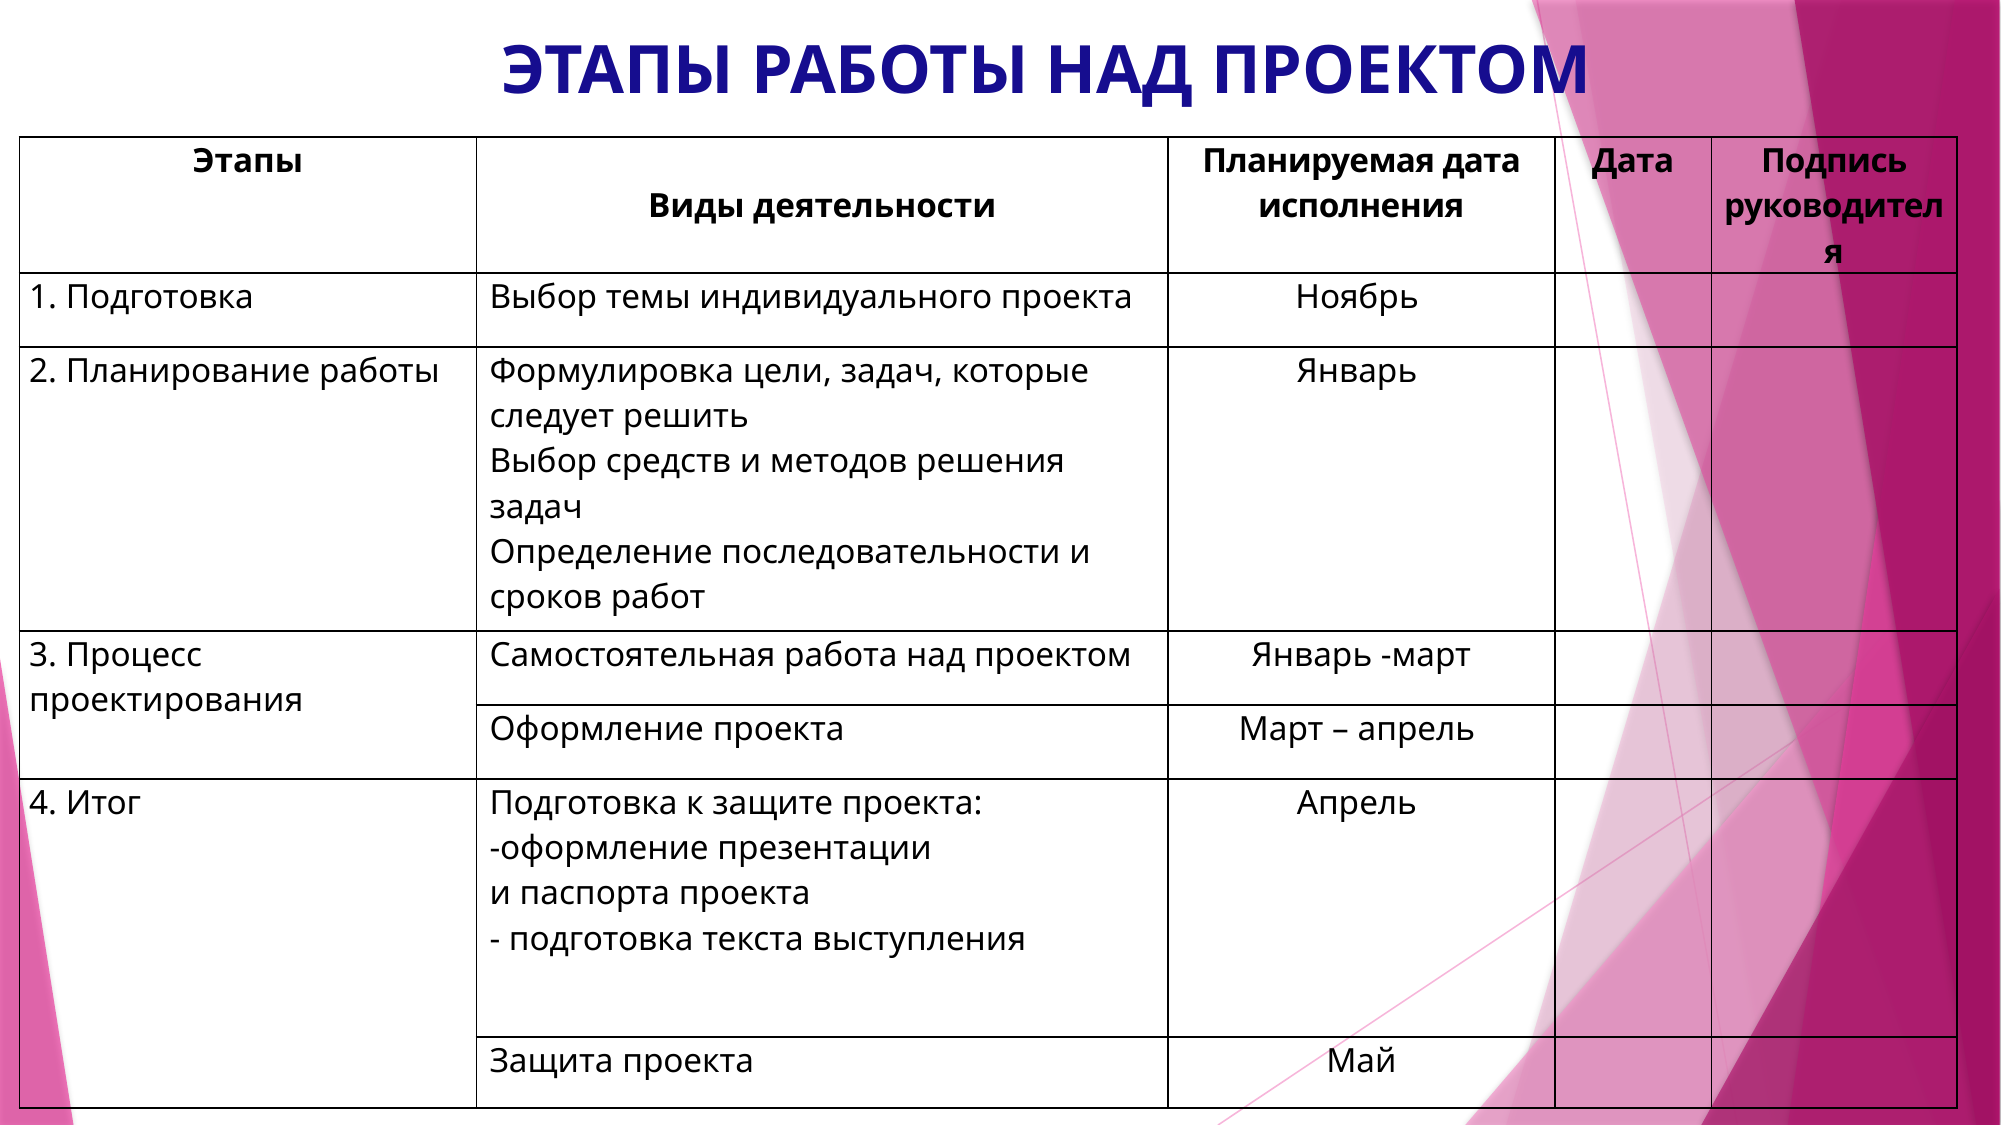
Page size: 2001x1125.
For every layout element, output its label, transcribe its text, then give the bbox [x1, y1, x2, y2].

table_cell [1712, 780, 1956, 1036]
table_cell [1712, 632, 1956, 704]
table_cell [1556, 1038, 1711, 1107]
table_header Планируемая дата исполнения [1169, 138, 1554, 272]
table_cell Оформление проекта [477, 706, 1167, 778]
table_cell [1712, 348, 1956, 630]
table_header Виды деятельности [477, 138, 1167, 272]
text_box ЭТАПЫ РАБОТЫ НАД ПРОЕКТОМ [421, 19, 1674, 114]
table_cell Март – апрель [1169, 706, 1554, 778]
table_header Дата [1556, 138, 1711, 272]
table_header Подпись руководителя [1712, 138, 1956, 272]
table_cell 4. Итог [20, 780, 476, 1107]
table_cell Ноябрь [1169, 274, 1554, 346]
table_cell [1556, 780, 1711, 1036]
table_cell Январь [1169, 348, 1554, 630]
table_cell Май [1169, 1038, 1554, 1107]
table_cell [1712, 1038, 1956, 1107]
table_cell 2. Планирование работы [20, 348, 476, 630]
table_cell 1. Подготовка [20, 274, 476, 346]
table_cell Январь -март [1169, 632, 1554, 704]
table_cell [1556, 348, 1711, 630]
table_cell [1712, 706, 1956, 778]
table_cell [1556, 274, 1711, 346]
table_cell 3. Процесс проектирования [20, 632, 476, 778]
table_header Этапы [20, 138, 476, 272]
table_cell Подготовка к защите проекта: -оформление презентации и паспорта проекта - подготовка текста выступления [477, 780, 1167, 1036]
table_cell [1556, 706, 1711, 778]
table_cell Выбор темы индивидуального проекта [477, 274, 1167, 346]
table_cell [1712, 274, 1956, 346]
table_cell Защита проекта [477, 1038, 1167, 1107]
table_cell Апрель [1169, 780, 1554, 1036]
table_cell Формулировка цели, задач, которые следует решить Выбор средств и методов решения задач Определение последовательности и сроков работ [477, 348, 1167, 630]
table_cell Самостоятельная работа над проектом [477, 632, 1167, 704]
table_cell [1556, 632, 1711, 704]
